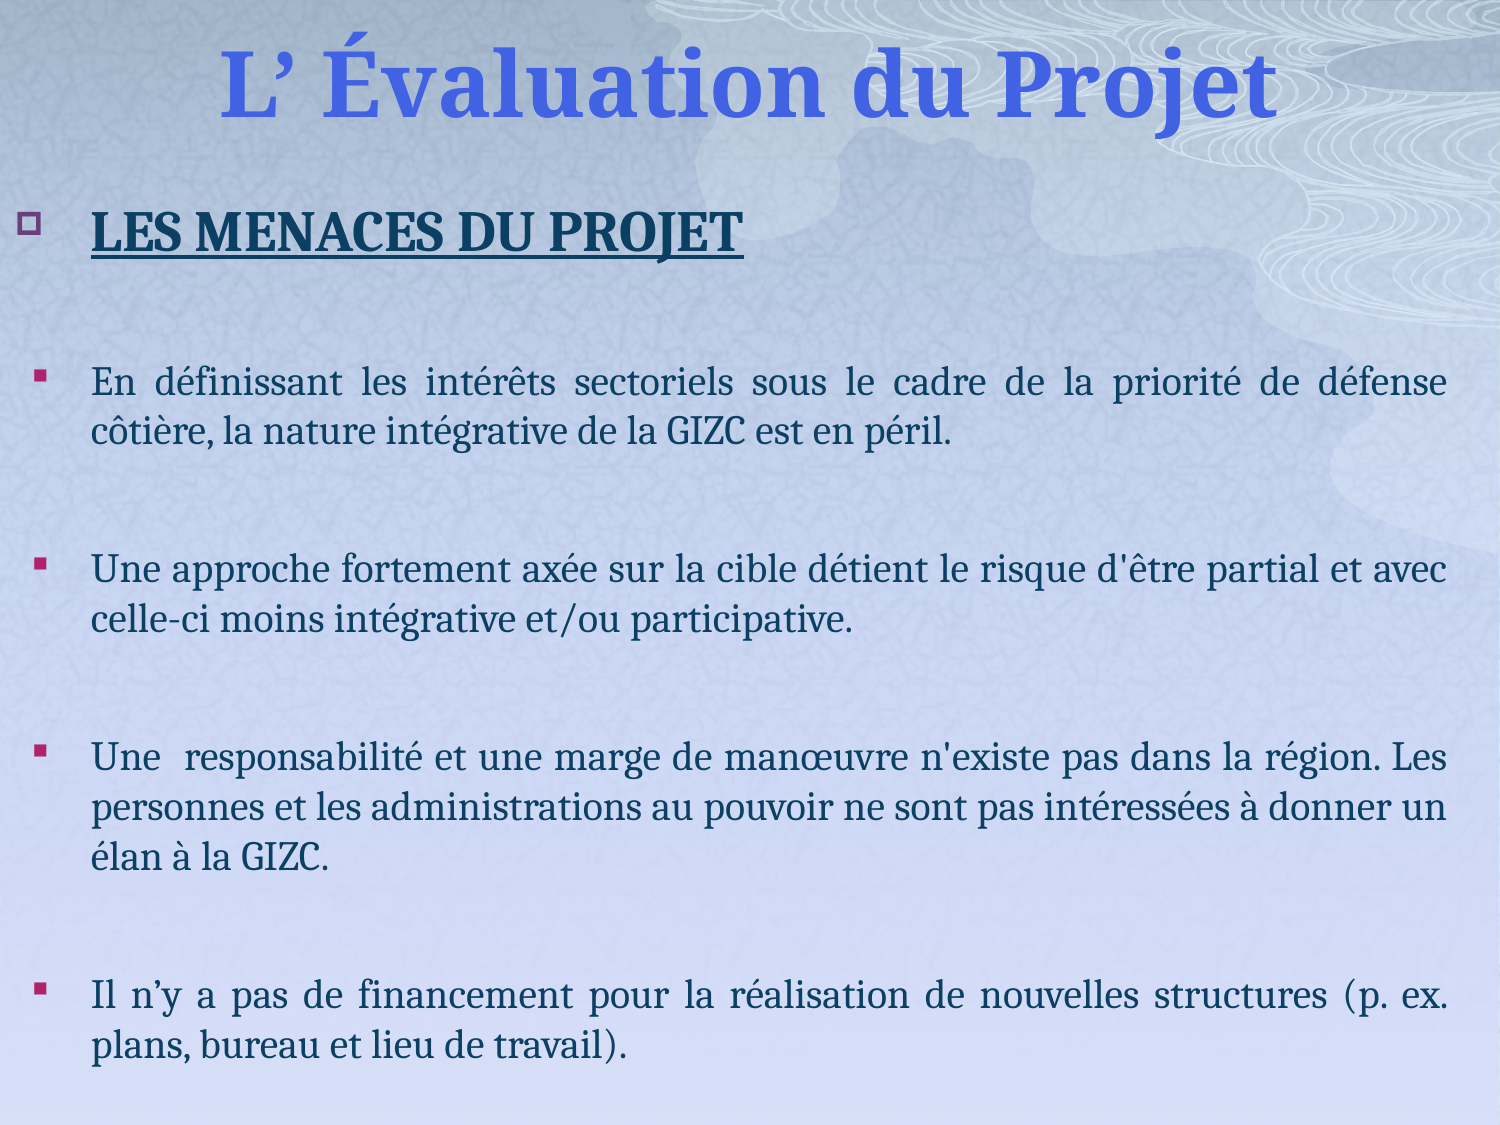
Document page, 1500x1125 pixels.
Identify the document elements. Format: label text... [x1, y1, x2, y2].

title L’ Évaluation du Projet [75, 0, 1425, 175]
list LES MENACES DU PROJET En définissant les intérêts sectoriels sous le cadre de la priorité de défense côtière, la nature intégrative de la GIZC est en péril. Une approche fortement axée sur la cible détient le risque d'être partial et avec celle-ci moins intégrative et/ou participative. Une responsabilité et une marge de manœuvre n'existe pas dans la région. Les personnes et les administrations au pouvoir ne sont pas intéressées à donner un élan à la GIZC. Il n’y a pas de financement pour la réalisation de nouvelles structures (p. ex. plans, bureau et lieu de travail). [0, 185, 1463, 913]
